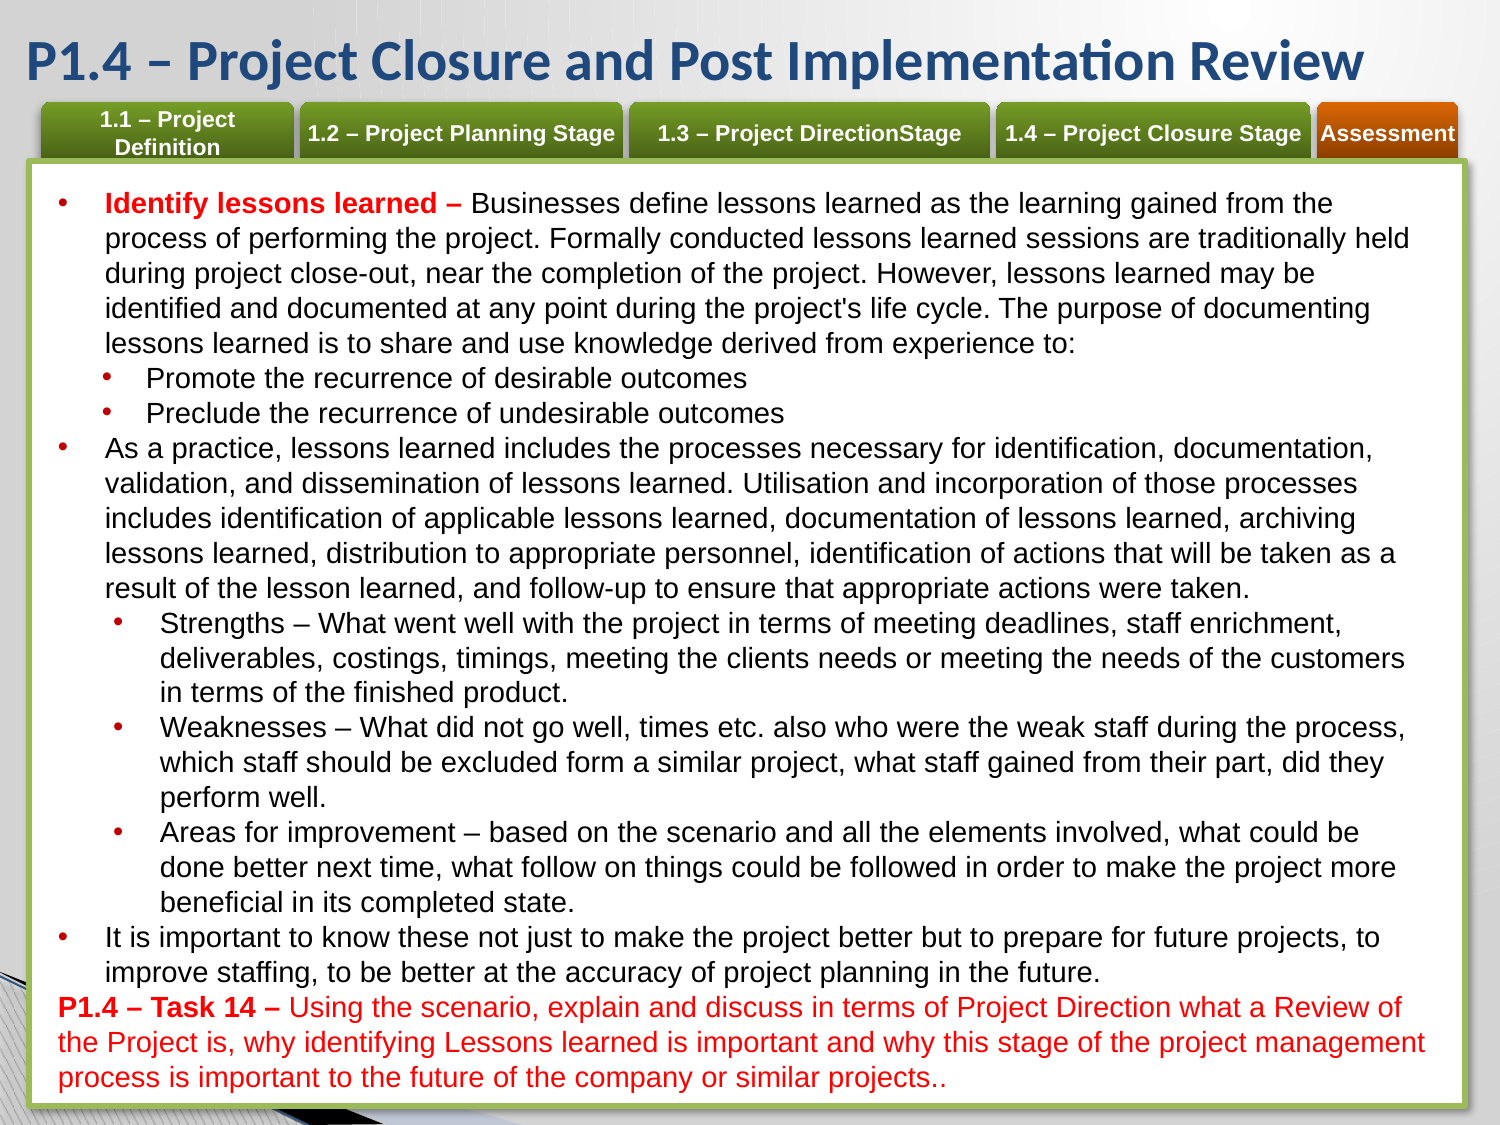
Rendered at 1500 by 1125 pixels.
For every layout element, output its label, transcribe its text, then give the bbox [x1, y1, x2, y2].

text_box Identify lessons learned – Businesses define lessons learned as the learning gained from the process of performing the project. Formally conducted lessons learned sessions are traditionally held during project close-out, near the completion of the project. However, lessons learned may be identified and documented at any point during the project's life cycle. The purpose of documenting lessons learned is to share and use knowledge derived from experience to: Promote the recurrence of desirable outcomes Preclude the recurrence of undesirable outcomes As a practice, lessons learned includes the processes necessary for identification, documentation, validation, and dissemination of lessons learned. Utilisation and incorporation of those processes includes identification of applicable lessons learned, documentation of lessons learned, archiving lessons learned, distribution to appropriate personnel, identification of actions that will be taken as a result of the lesson learned, and follow-up to ensure that appropriate actions were taken. Strengths – What went well with the project in terms of meeting deadlines, staff enrichment, deliverables, costings, timings, meeting the clients needs or meeting the needs of the customers in terms of the finished product. Weaknesses – What did not go well, times etc. also who were the weak staff during the process, which staff should be excluded form a similar project, what staff gained from their part, did they perform well. Areas for improvement – based on the scenario and all the elements involved, what could be done better next time, what follow on things could be followed in order to make the project more beneficial in its completed state. It is important to know these not just to make the project better but to prepare for future projects, to improve staffing, to be better at the accuracy of project planning in the future. P1.4 – Task 14 – Using the scenario, explain and discuss in terms of Project Direction what a Review of the Project is, why identifying Lessons learned is important and why this stage of the project management process is important to the future of the company or similar projects.. [43, 176, 1447, 1125]
title P1.4 – Project Closure and Post Implementation Review [11, 11, 1465, 102]
